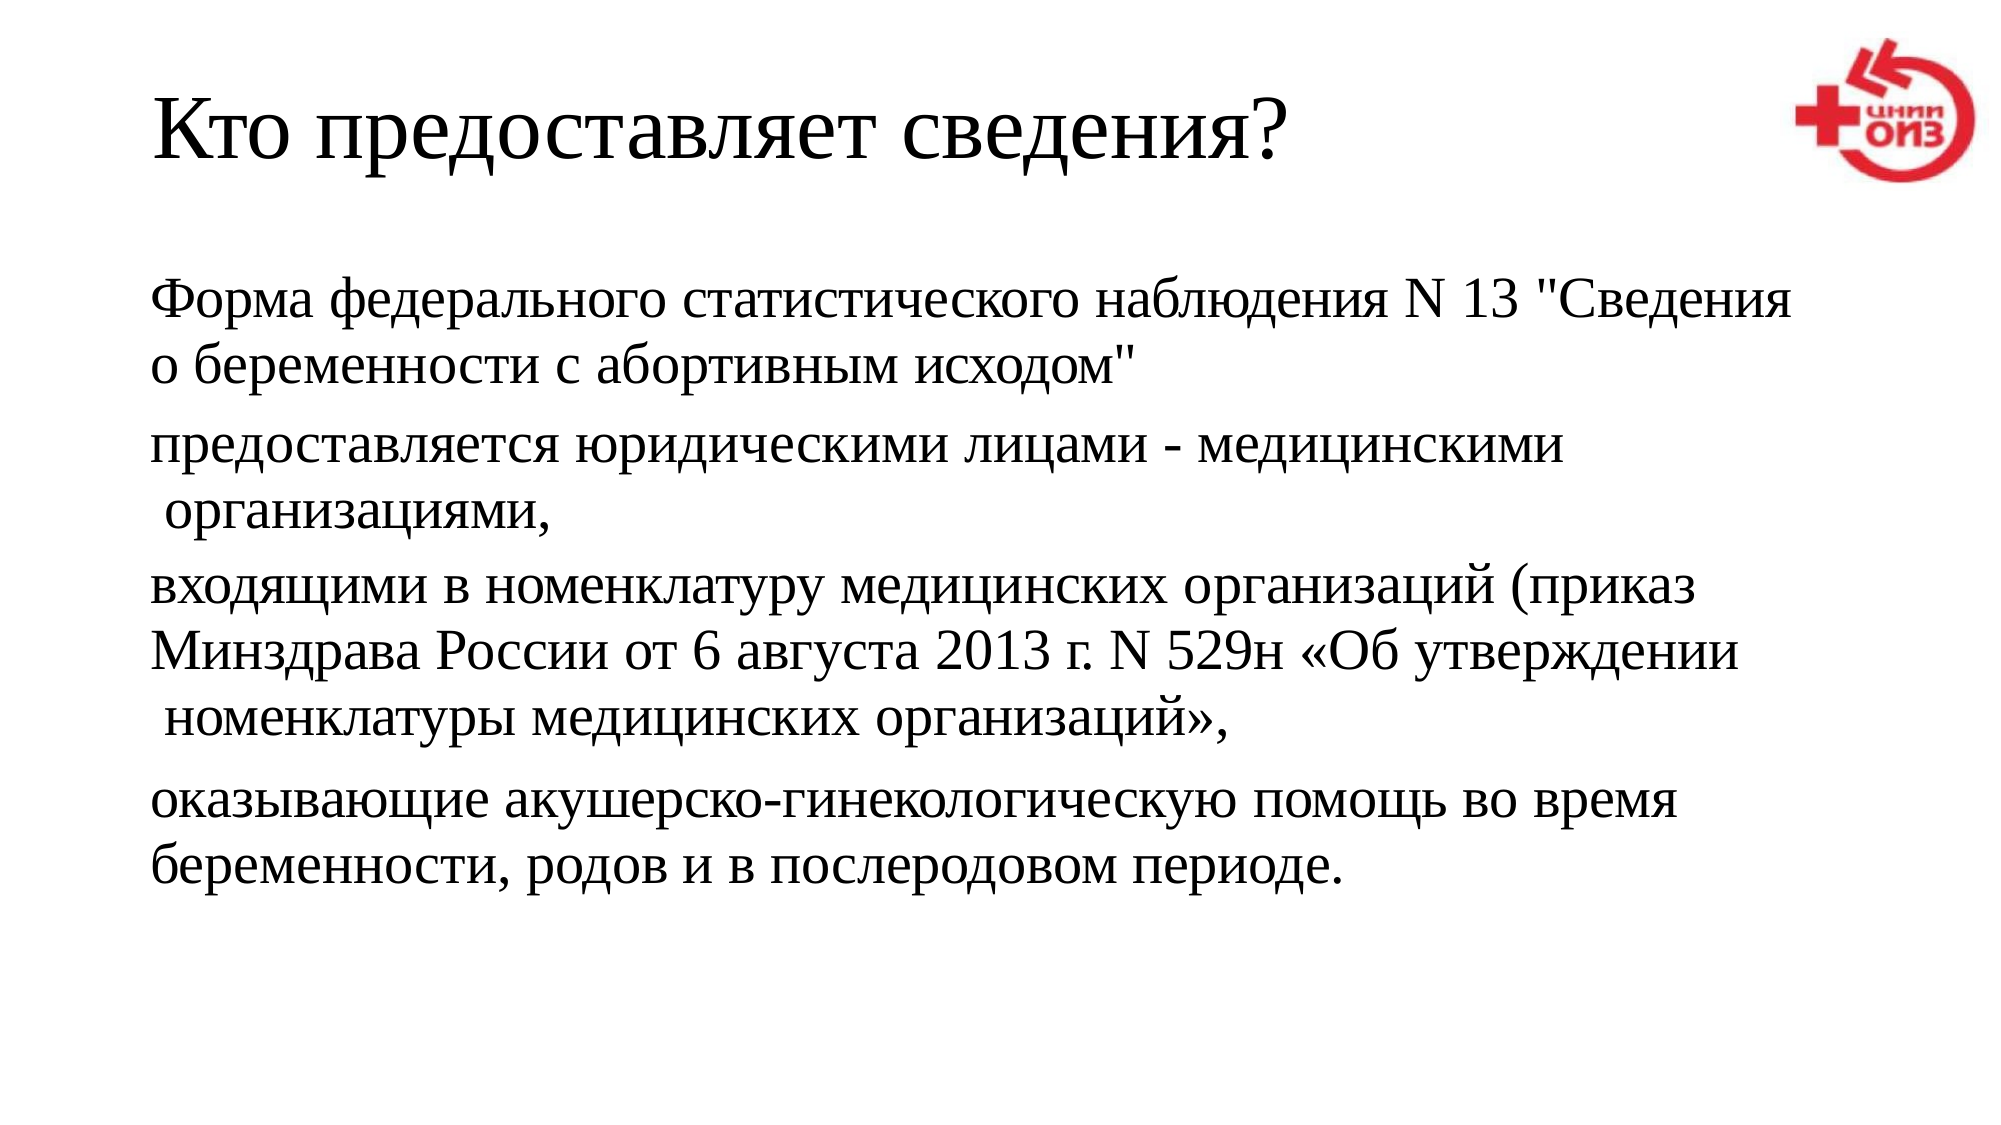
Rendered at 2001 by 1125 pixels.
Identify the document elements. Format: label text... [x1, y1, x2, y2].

picture [1780, 31, 1991, 191]
title Кто предоставляет сведения? [150, 64, 1298, 255]
text_box Форма федерального статистического наблюдения N 13 "Сведения о беременности с абортивным исходом" предоставляется юридическими лицами - медицинскими организациями, входящими в номенклатуру медицинских организаций (приказ Минздрава России от 6 августа 2013 г. N 529н «Об утверждении номенклатуры медицинских организаций», оказывающие акушерско-гинекологическую помощь во время беременности, родов и в послеродовом периоде. [147, 255, 1812, 896]
